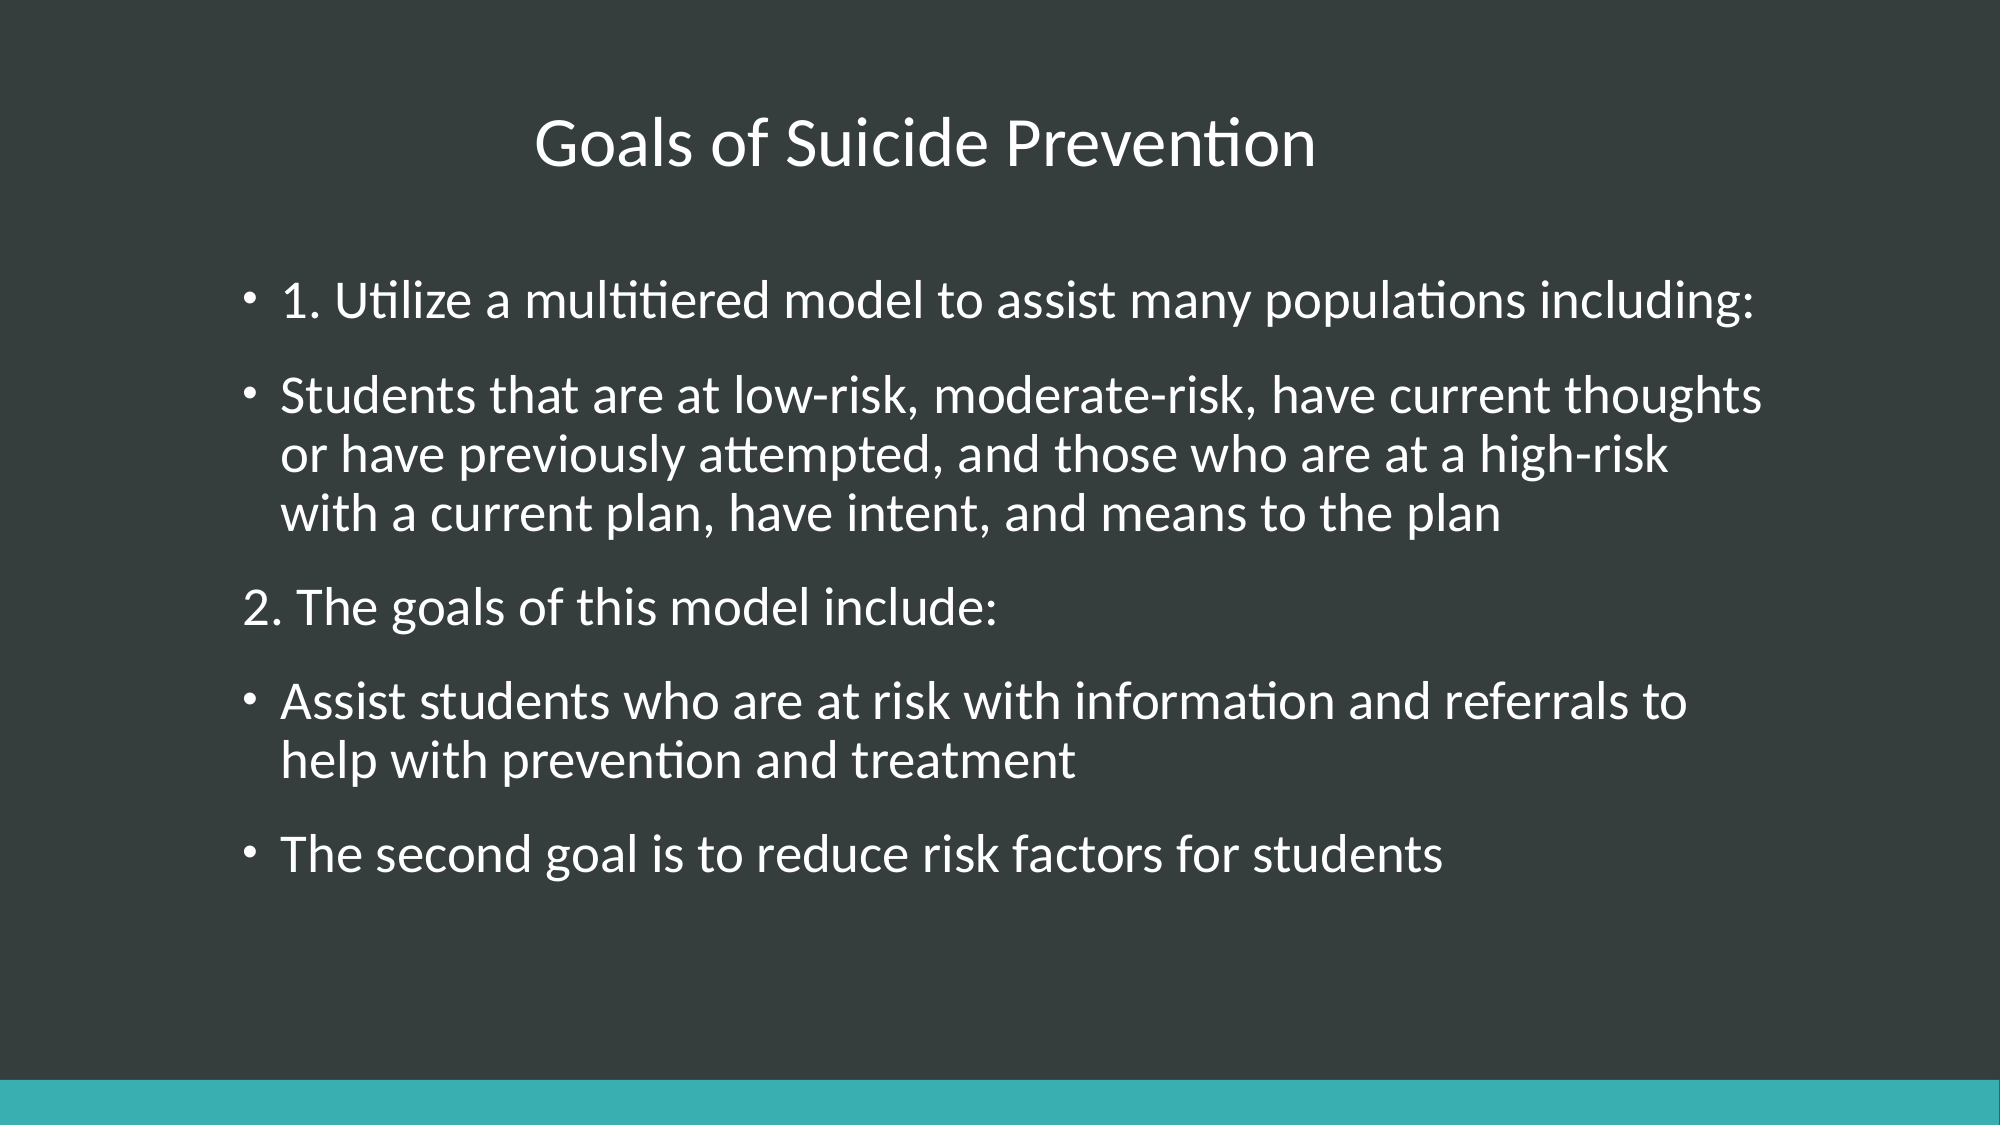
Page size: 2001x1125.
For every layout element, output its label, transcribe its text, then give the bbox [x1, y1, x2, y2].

title Goals of Suicide Prevention [219, 82, 1780, 190]
list 1. Utilize a multitiered model to assist many populations including: Students that are at low-risk, moderate-risk, have current thoughts or have previously attempted, and those who are at a high-risk with a current plan, have intent, and means to the plan 2. The goals of this model include: Assist students who are at risk with information and referrals to help with prevention and treatment The second goal is to reduce risk factors for students [219, 264, 1780, 942]
